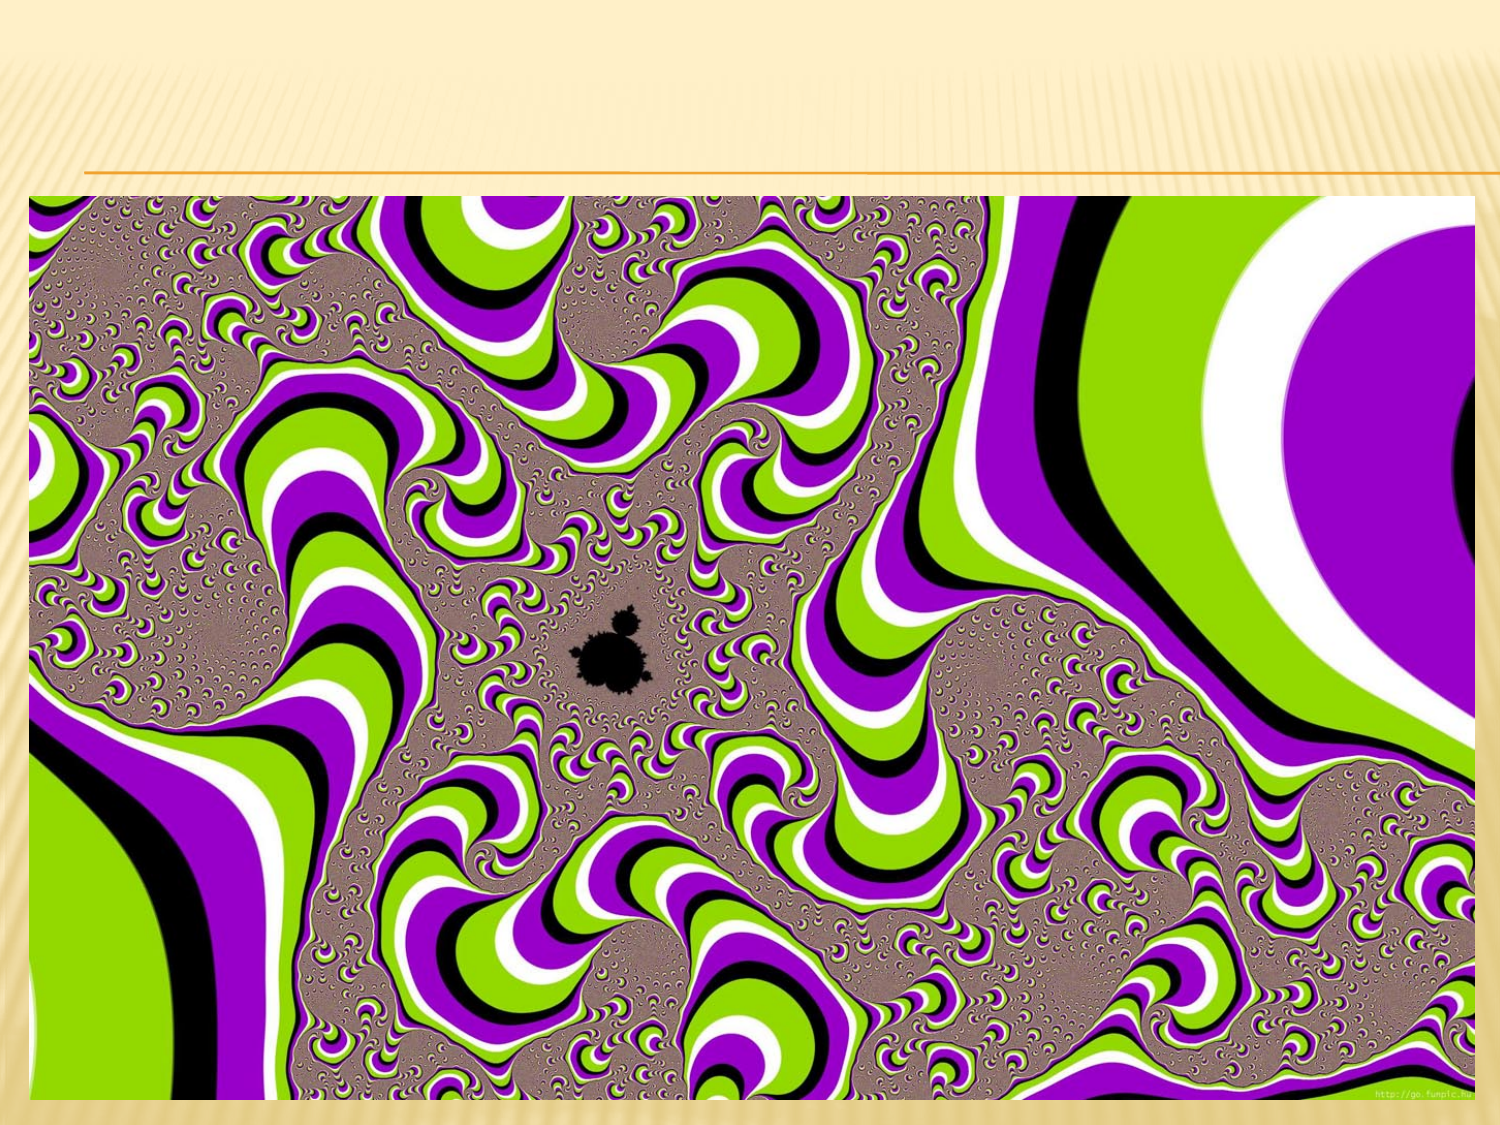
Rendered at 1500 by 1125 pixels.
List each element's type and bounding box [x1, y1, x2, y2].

list [29, 195, 1475, 1100]
